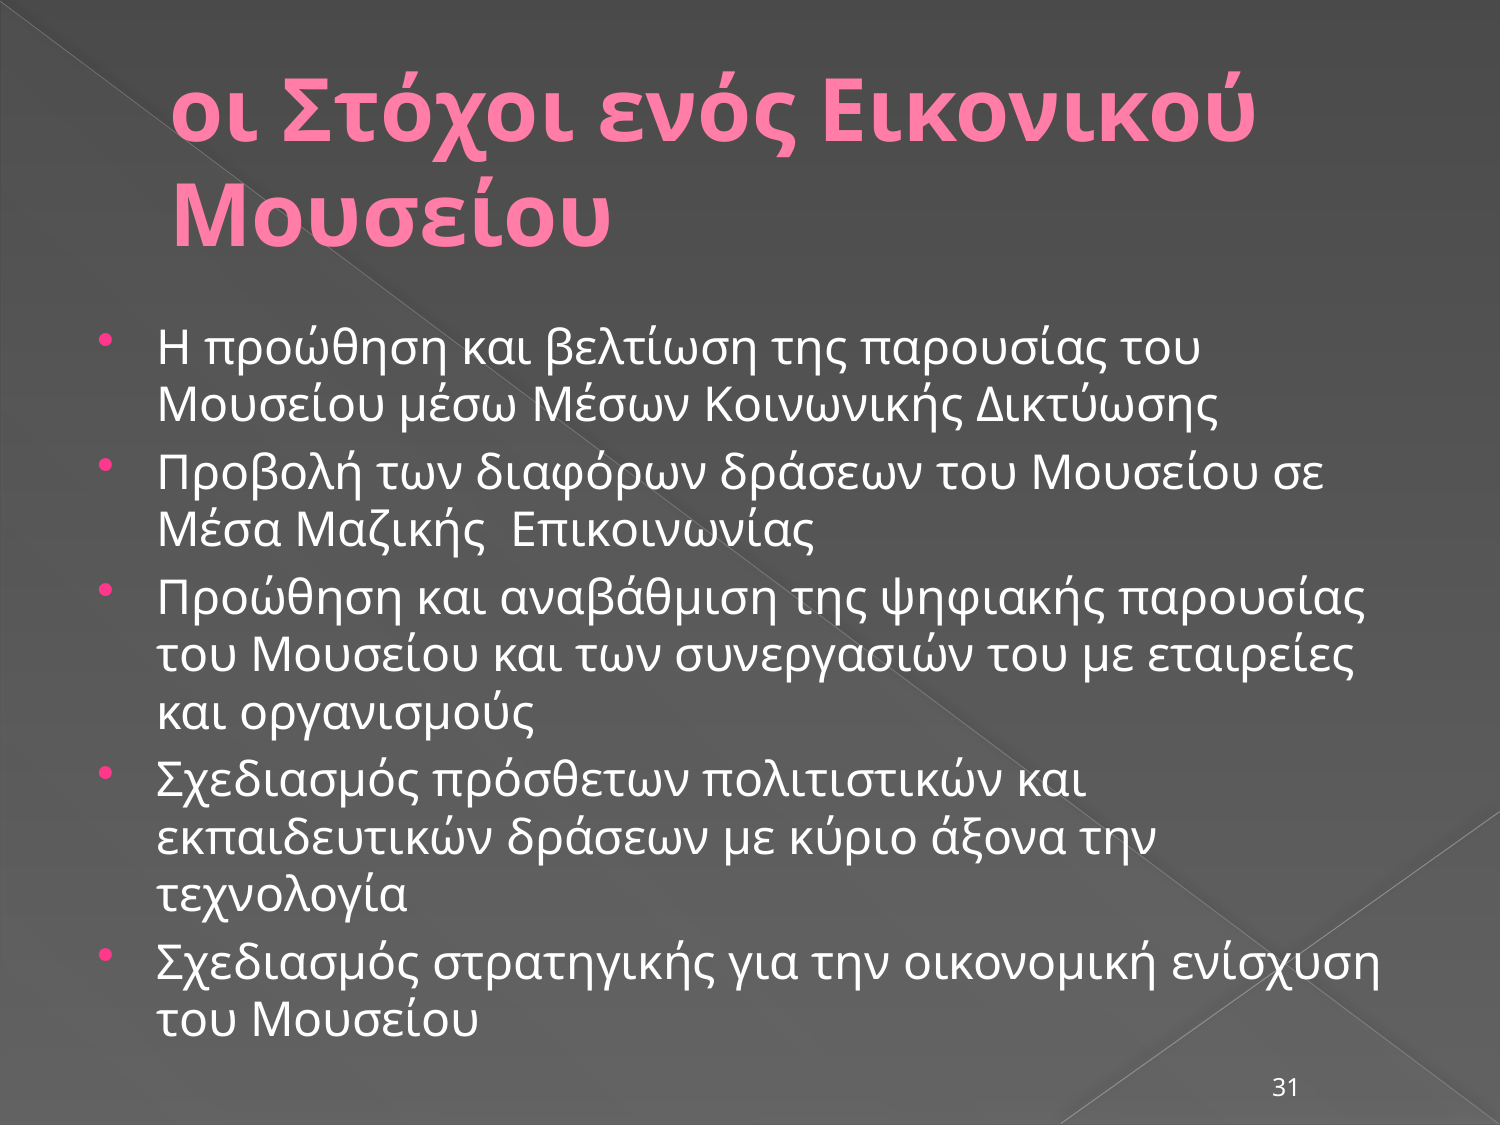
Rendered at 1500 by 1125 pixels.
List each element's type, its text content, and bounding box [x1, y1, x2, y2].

title οι Στόχοι ενός Εικονικού Μουσείου [75, 43, 1425, 274]
list Η προώθηση και βελτίωση της παρουσίας του Μουσείου μέσω Μέσων Κοινωνικής Δικτύωσης Προβολή των διαφόρων δράσεων του Μουσείου σε Μέσα Μαζικής Επικοινωνίας Προώθηση και αναβάθμιση της ψηφιακής παρουσίας του Μουσείου και των συνεργασιών του με εταιρείες και οργανισμούς Σχεδιασμός πρόσθετων πολιτιστικών και εκπαιδευτικών δράσεων με κύριο άξονα την τεχνολογία Σχεδιασμός στρατηγικής για την οικονομική ενίσχυση του Μουσείου [75, 308, 1425, 1059]
slide_number 31 [1245, 1063, 1328, 1113]
